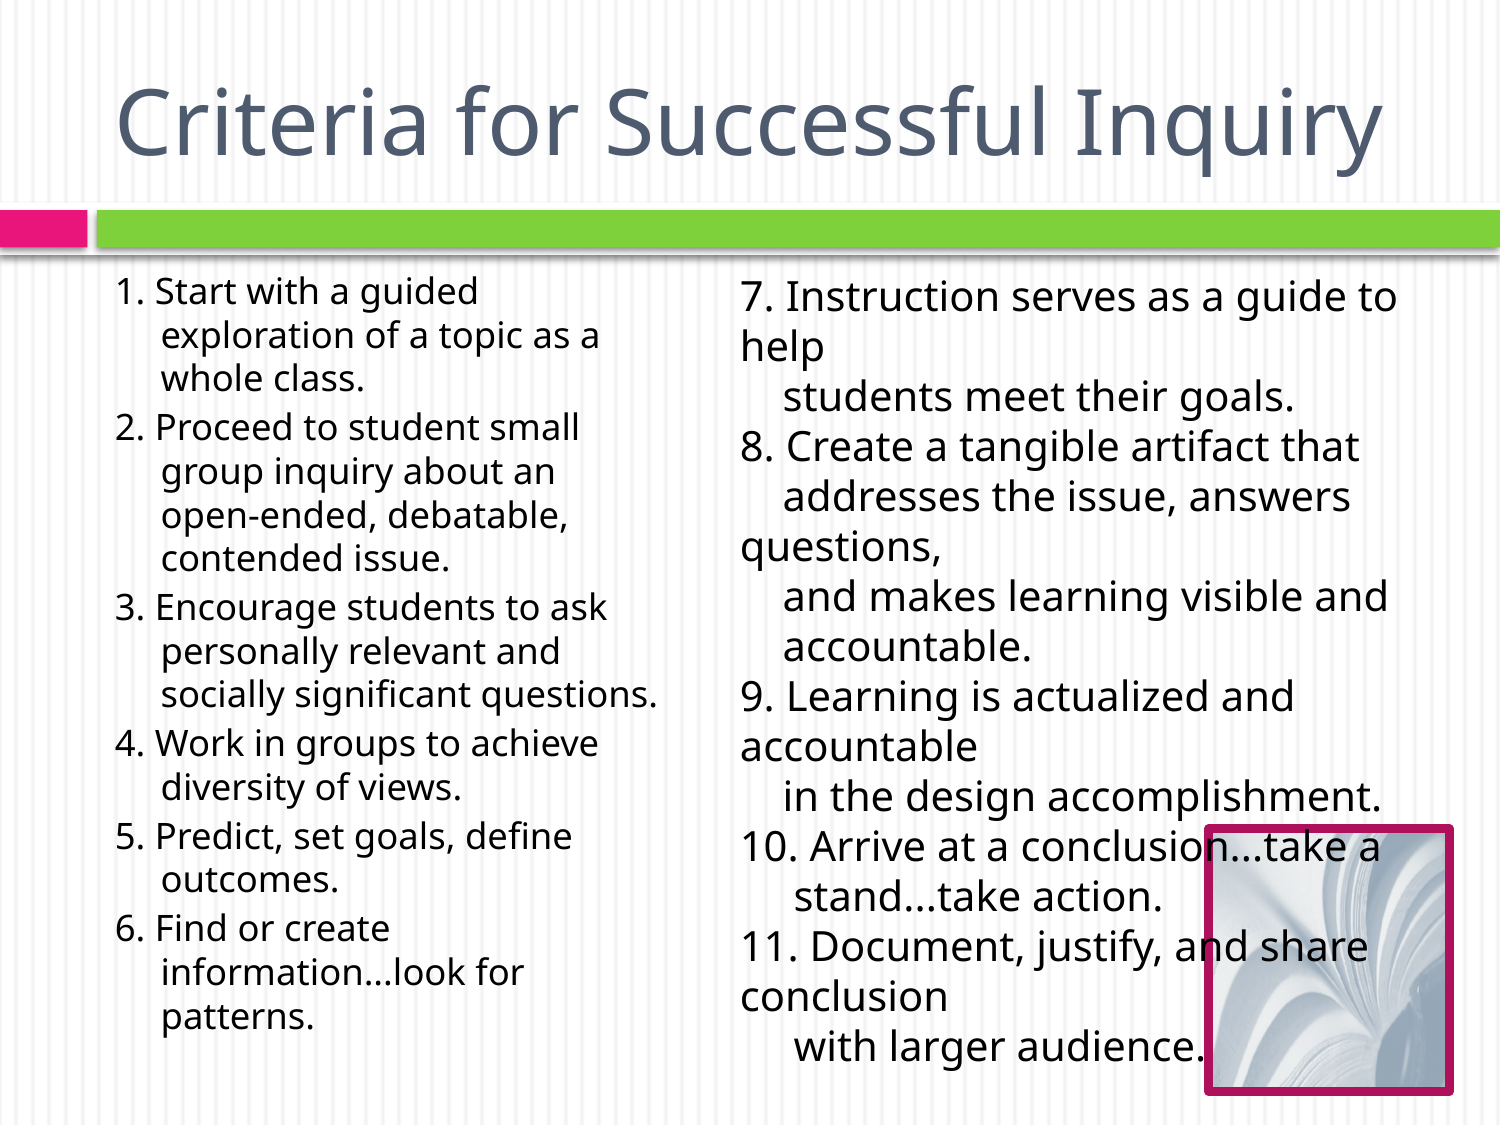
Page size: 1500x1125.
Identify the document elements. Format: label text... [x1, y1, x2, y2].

title Criteria for Successful Inquiry [99, 37, 1438, 200]
list 1. Start with a guided exploration of a topic as a whole class. 2. Proceed to student small group inquiry about an open-ended, debatable, contended issue. 3. Encourage students to ask personally relevant and socially significant questions. 4. Work in groups to achieve diversity of views. 5. Predict, set goals, define outcomes. 6. Find or create information...look for patterns. [99, 260, 675, 1075]
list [1212, 832, 1446, 1088]
text_box 7. Instruction serves as a guide to help students meet their goals. 8. Create a tangible artifact that addresses the issue, answers questions, and makes learning visible and accountable. 9. Learning is actualized and accountable in the design accomplishment. 10. Arrive at a conclusion...take a stand...take action. 11. Document, justify, and share conclusion with larger audience. [724, 262, 1463, 1078]
